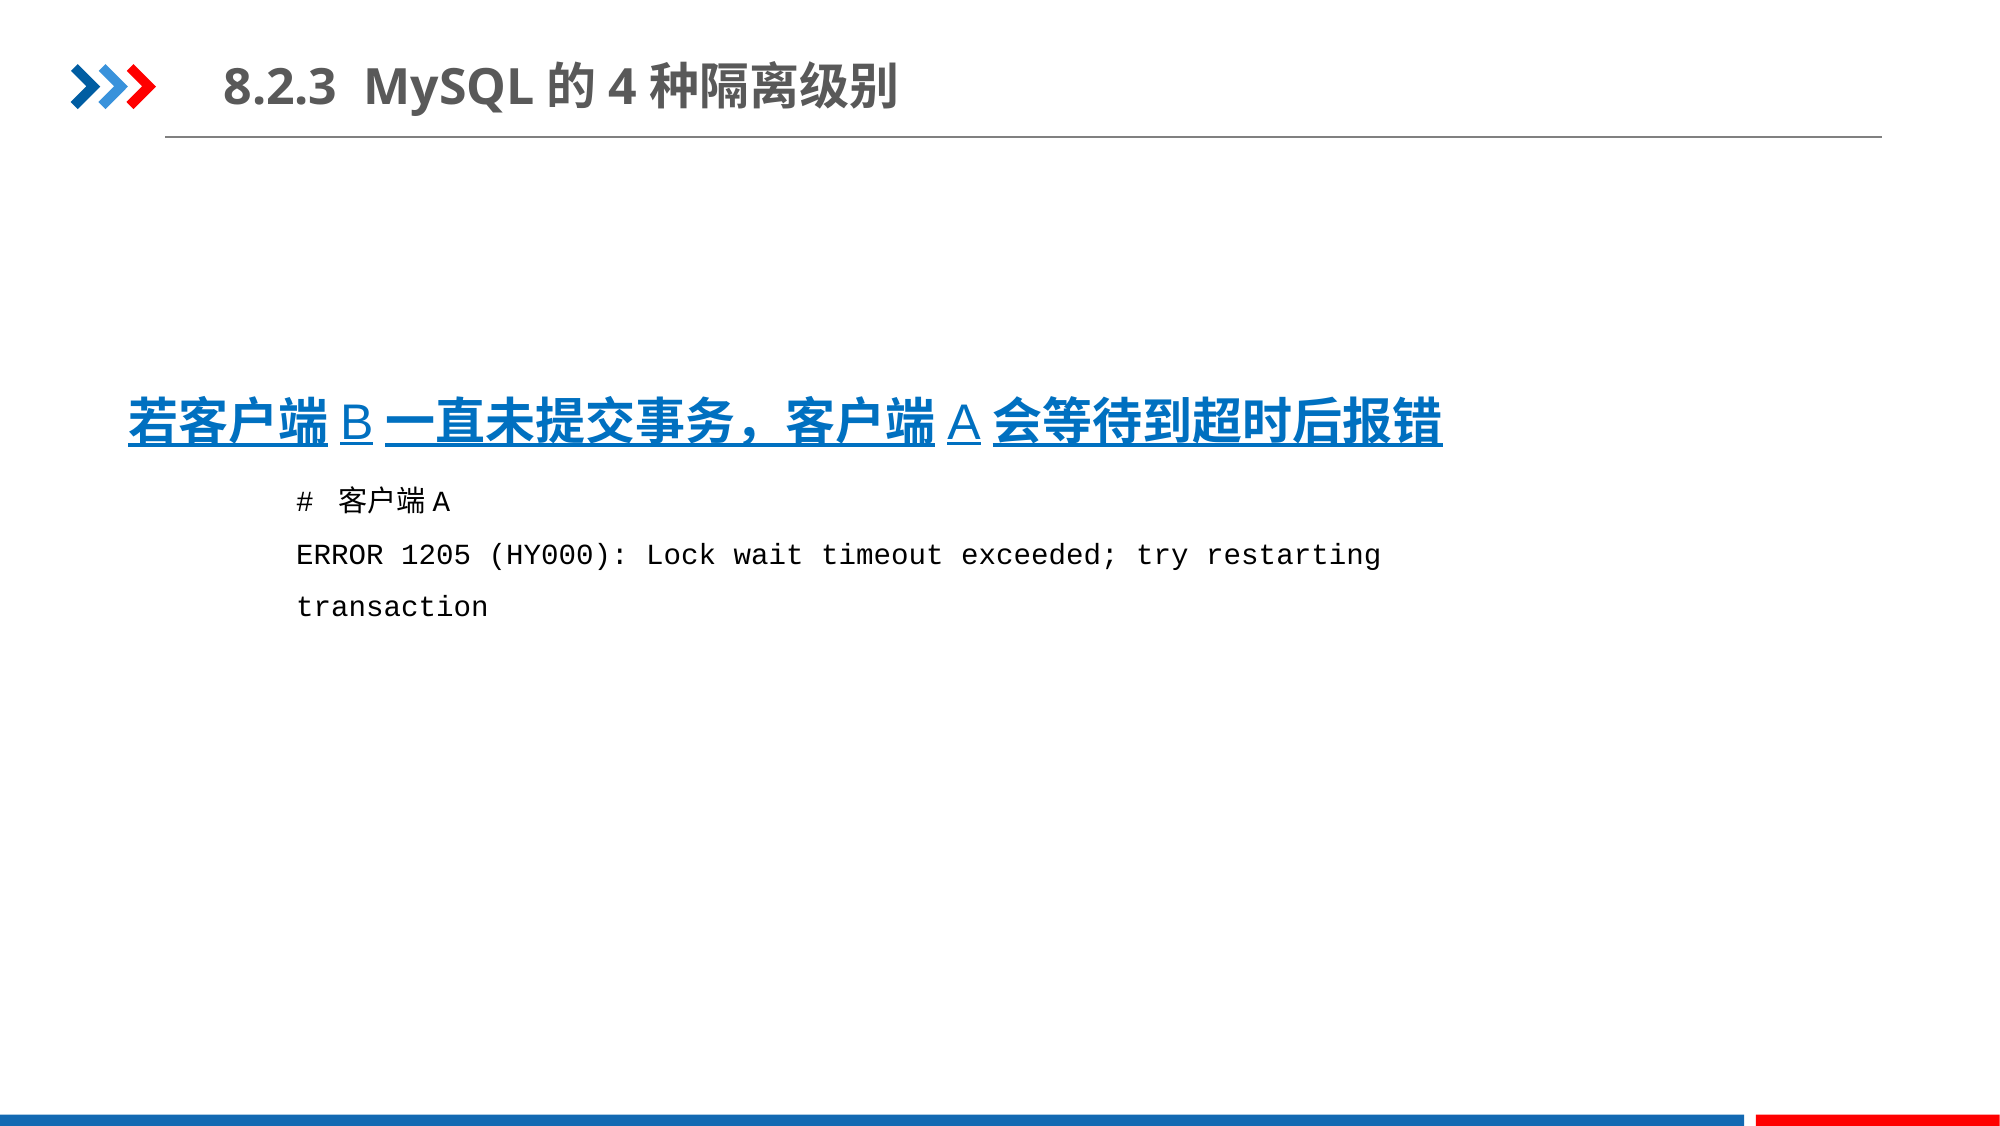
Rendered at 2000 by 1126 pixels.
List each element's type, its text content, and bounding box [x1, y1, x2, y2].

text_box 8.2.3 MySQL的4种隔离级别 [187, 42, 936, 126]
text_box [243, 381, 1469, 633]
